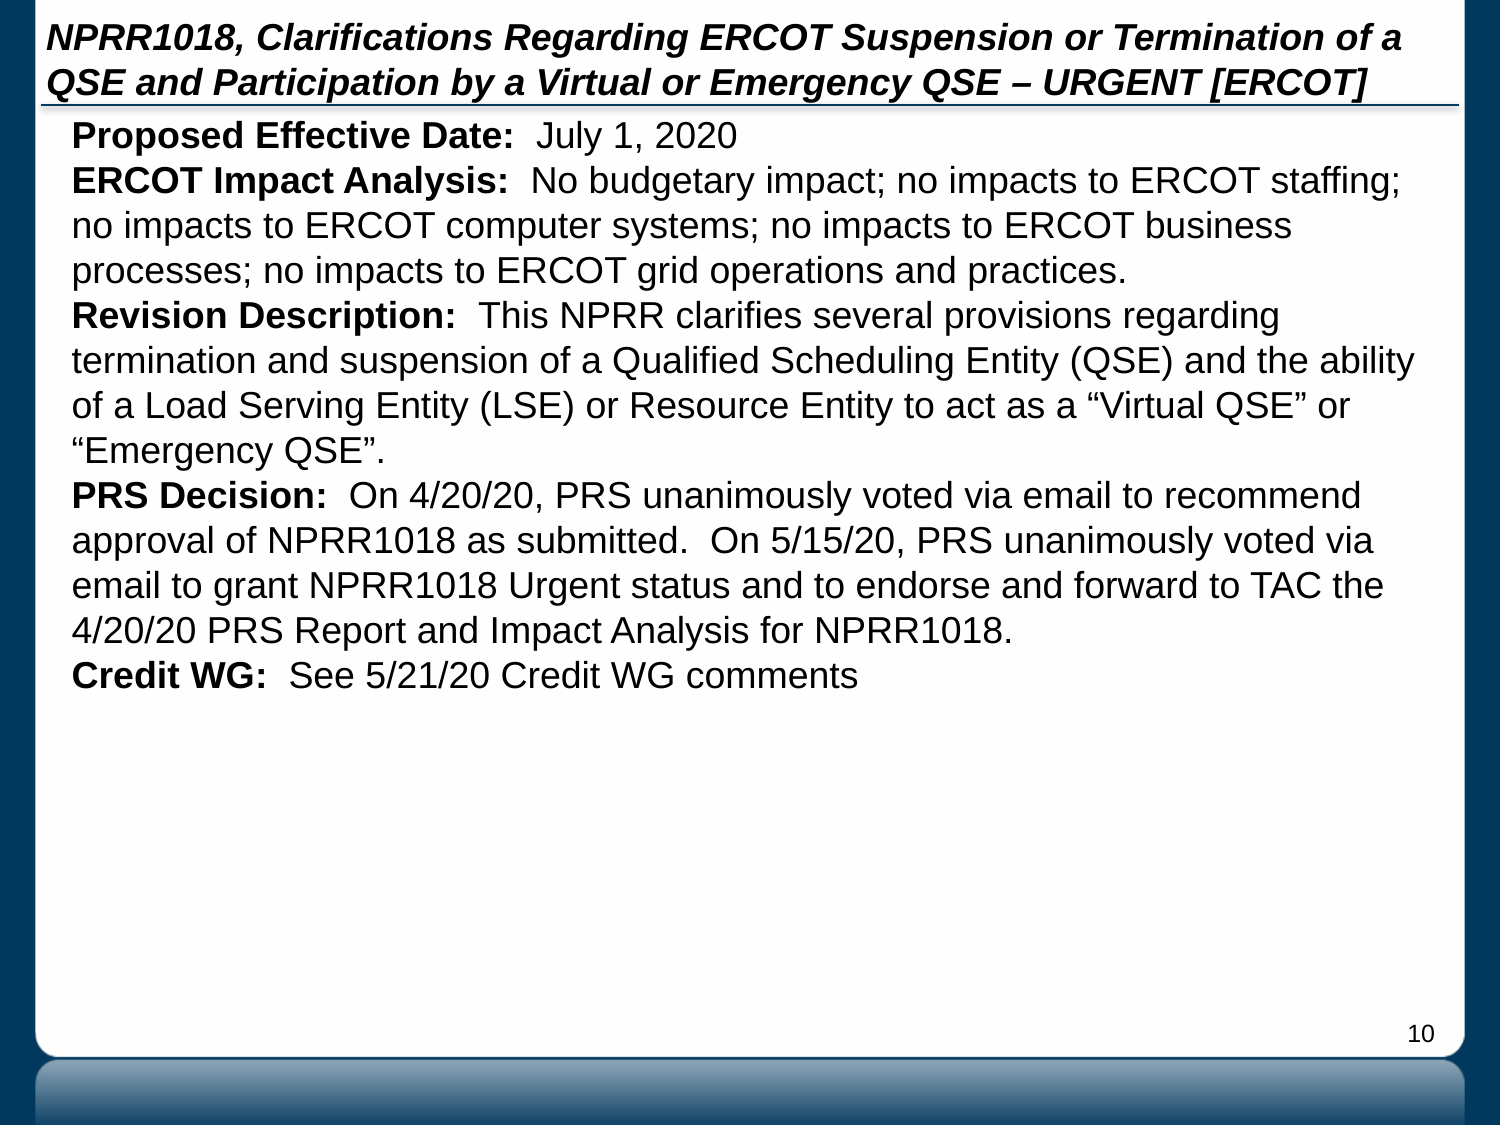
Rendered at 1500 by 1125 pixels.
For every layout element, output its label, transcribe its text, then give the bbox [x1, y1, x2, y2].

text_box Proposed Effective Date: July 1, 2020 ERCOT Impact Analysis: No budgetary impact; no impacts to ERCOT staffing; no impacts to ERCOT computer systems; no impacts to ERCOT business processes; no impacts to ERCOT grid operations and practices. Revision Description: This NPRR clarifies several provisions regarding termination and suspension of a Qualified Scheduling Entity (QSE) and the ability of a Load Serving Entity (LSE) or Resource Entity to act as a “Virtual QSE” or “Emergency QSE”. PRS Decision: On 4/20/20, PRS unanimously voted via email to recommend approval of NPRR1018 as submitted. On 5/15/20, PRS unanimously voted via email to grant NPRR1018 Urgent status and to endorse and forward to TAC the 4/20/20 PRS Report and Impact Analysis for NPRR1018. Credit WG: See 5/21/20 Credit WG comments [56, 103, 1448, 704]
picture [35, 0, 1465, 1125]
title NPRR1018, Clarifications Regarding ERCOT Suspension or Termination of a QSE and Participation by a Virtual or Emergency QSE – URGENT [ERCOT] [31, 20, 1464, 97]
